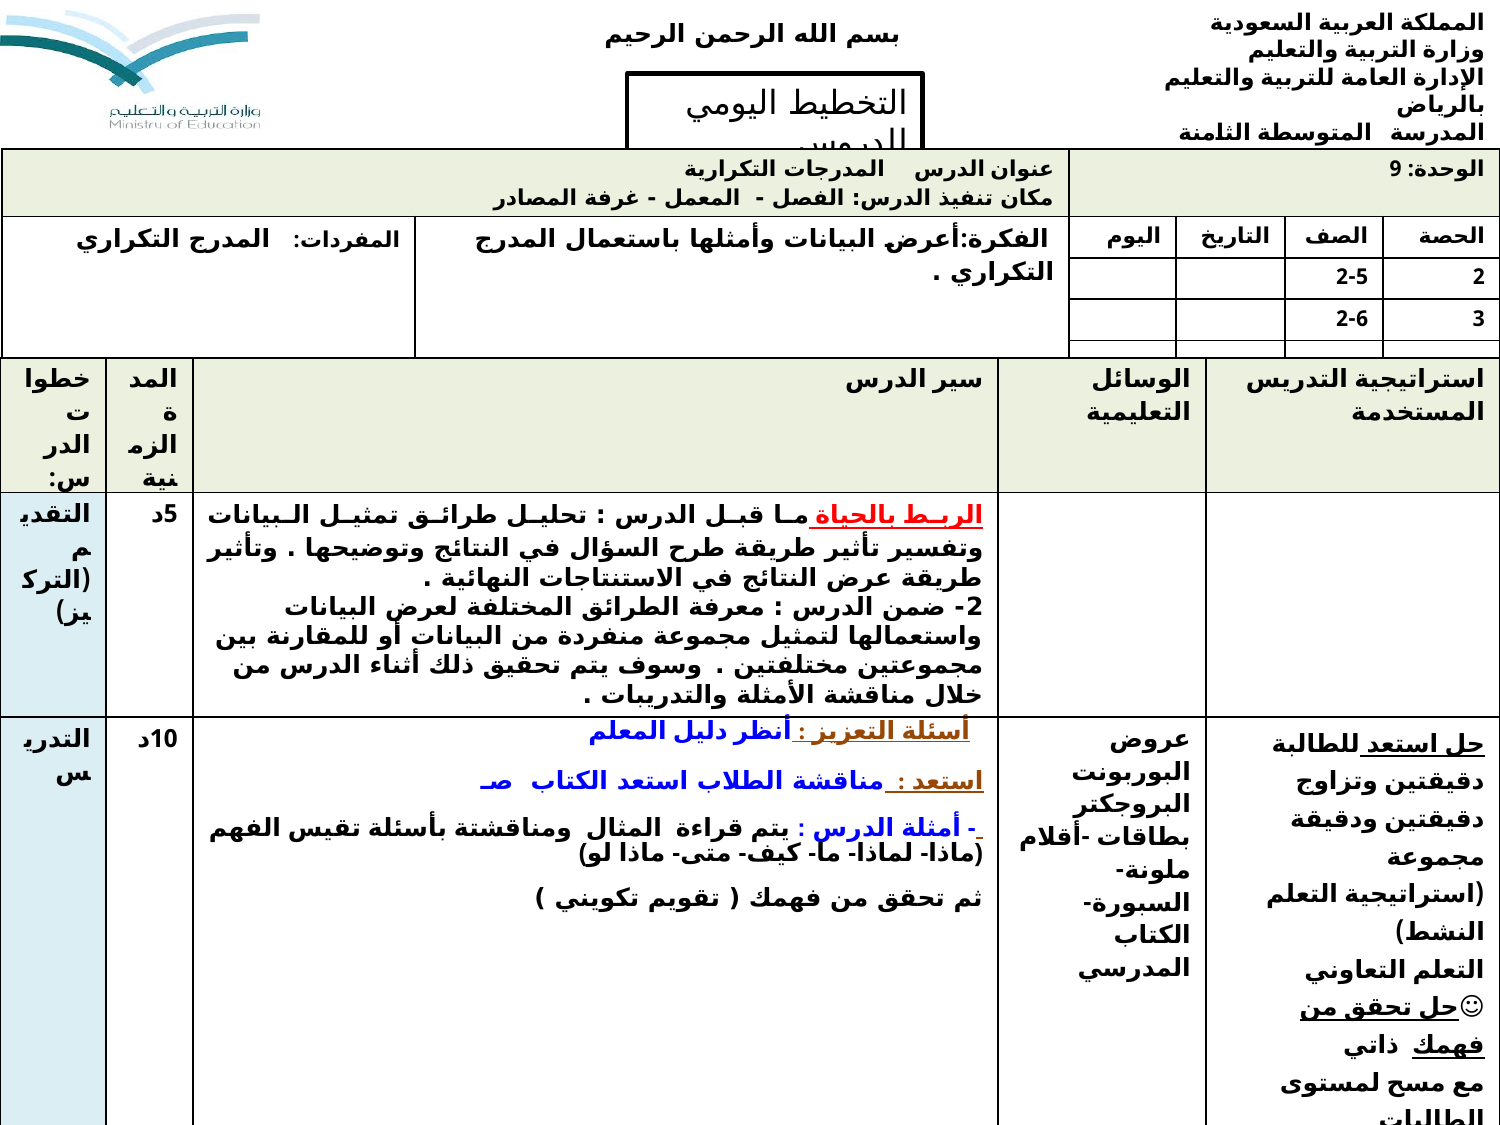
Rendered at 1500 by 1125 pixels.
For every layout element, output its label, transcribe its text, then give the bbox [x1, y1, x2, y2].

table_cell الصف [1286, 217, 1382, 257]
table_cell [1177, 300, 1284, 340]
table_cell [1070, 259, 1175, 298]
table_cell 2-5 [1286, 259, 1382, 298]
table_cell [1177, 259, 1284, 298]
table_cell [999, 493, 1205, 716]
table_header سير الدرس [194, 359, 997, 492]
text_box بسم الله الرحمن الرحيم [339, 10, 916, 56]
table_cell 2-6 [1286, 300, 1382, 340]
table_cell 5د [107, 493, 192, 716]
table_cell الحصة [1384, 217, 1499, 257]
table_cell 2 [1384, 259, 1499, 298]
table_header خطوات الدرس: [1, 359, 105, 492]
table_cell [1286, 341, 1382, 357]
table_cell [1070, 300, 1175, 340]
table_cell التقديم (التركيز) [1, 493, 105, 716]
table_cell الربط بالحياة ما قبل الدرس : تحليل طرائق تمثيل البيانات وتفسير تأثير طريقة طرح السؤال في النتائج وتوضيحها . وتأثير طريقة عرض النتائج في الاستنتاجات النهائية . 2- ضمن الدرس : معرفة الطرائق المختلفة لعرض البيانات واستعمالها لتمثيل مجموعة منفردة من البيانات أو للمقارنة بين مجموعتين مختلفتين . وسوف يتم تحقيق ذلك أثناء الدرس من خلال مناقشة الأمثلة والتدريبات . [194, 493, 997, 716]
table_cell 3 [1384, 300, 1499, 340]
table_cell [1207, 493, 1499, 716]
text_box التخطيط اليومي للدروس [625, 71, 925, 148]
table_cell التدريس [1, 718, 105, 1125]
table_cell المفردات: المدرج التكراري [3, 217, 414, 357]
table_header الوحدة: 9 [1070, 150, 1499, 216]
table_cell [1384, 341, 1499, 357]
table_header استراتيجية التدريس المستخدمة [1207, 359, 1499, 492]
table_header المدة الزمنية [107, 359, 192, 492]
table_cell [1070, 341, 1175, 357]
table_cell [1177, 341, 1284, 357]
table_cell 10د [107, 718, 192, 1125]
table_cell عروض البوربونت البروجكتر بطاقات -أقلام ملونة-السبورة-الكتاب المدرسي [999, 718, 1205, 1125]
table_cell الفكرة:أعرض البيانات وأمثلها باستعمال المدرج التكراري . [416, 217, 1068, 357]
table_cell حل استعد للطالبة دقيقتين وتزاوج دقيقتين ودقيقة مجموعة (استراتيجية التعلم النشط) التعلم التعاوني ☺حل تحقق من فهمك ذاتي مع مسح لمستوى الطالبات التعلم بالأقران [1207, 718, 1499, 1125]
table_cell التاريخ [1177, 217, 1284, 257]
table_cell اليوم [1070, 217, 1175, 257]
table_header عنوان الدرس المدرجات التكرارية مكان تنفيذ الدرس: الفصل - المعمل - غرفة المصادر [3, 150, 1068, 216]
text_box المملكة العربية السعودية وزارة التربية والتعليم الإدارة العامة للتربية والتعليم بالرياض المدرسة المتوسطة الثامنة [1139, 0, 1500, 148]
picture [0, 10, 260, 130]
table_header الوسائل التعليمية [999, 359, 1205, 492]
table_cell أسئلة التعزيز : أنظر دليل المعلم استعد : مناقشة الطلاب استعد الكتاب صـ - أمثلة الدرس : يتم قراءة المثال ومناقشتة بأسئلة تقيس الفهم (ماذا- لماذا- ما- كيف- متى- ماذا لو) ثم تحقق من فهمك ( تقويم تكويني ) [194, 718, 997, 1125]
